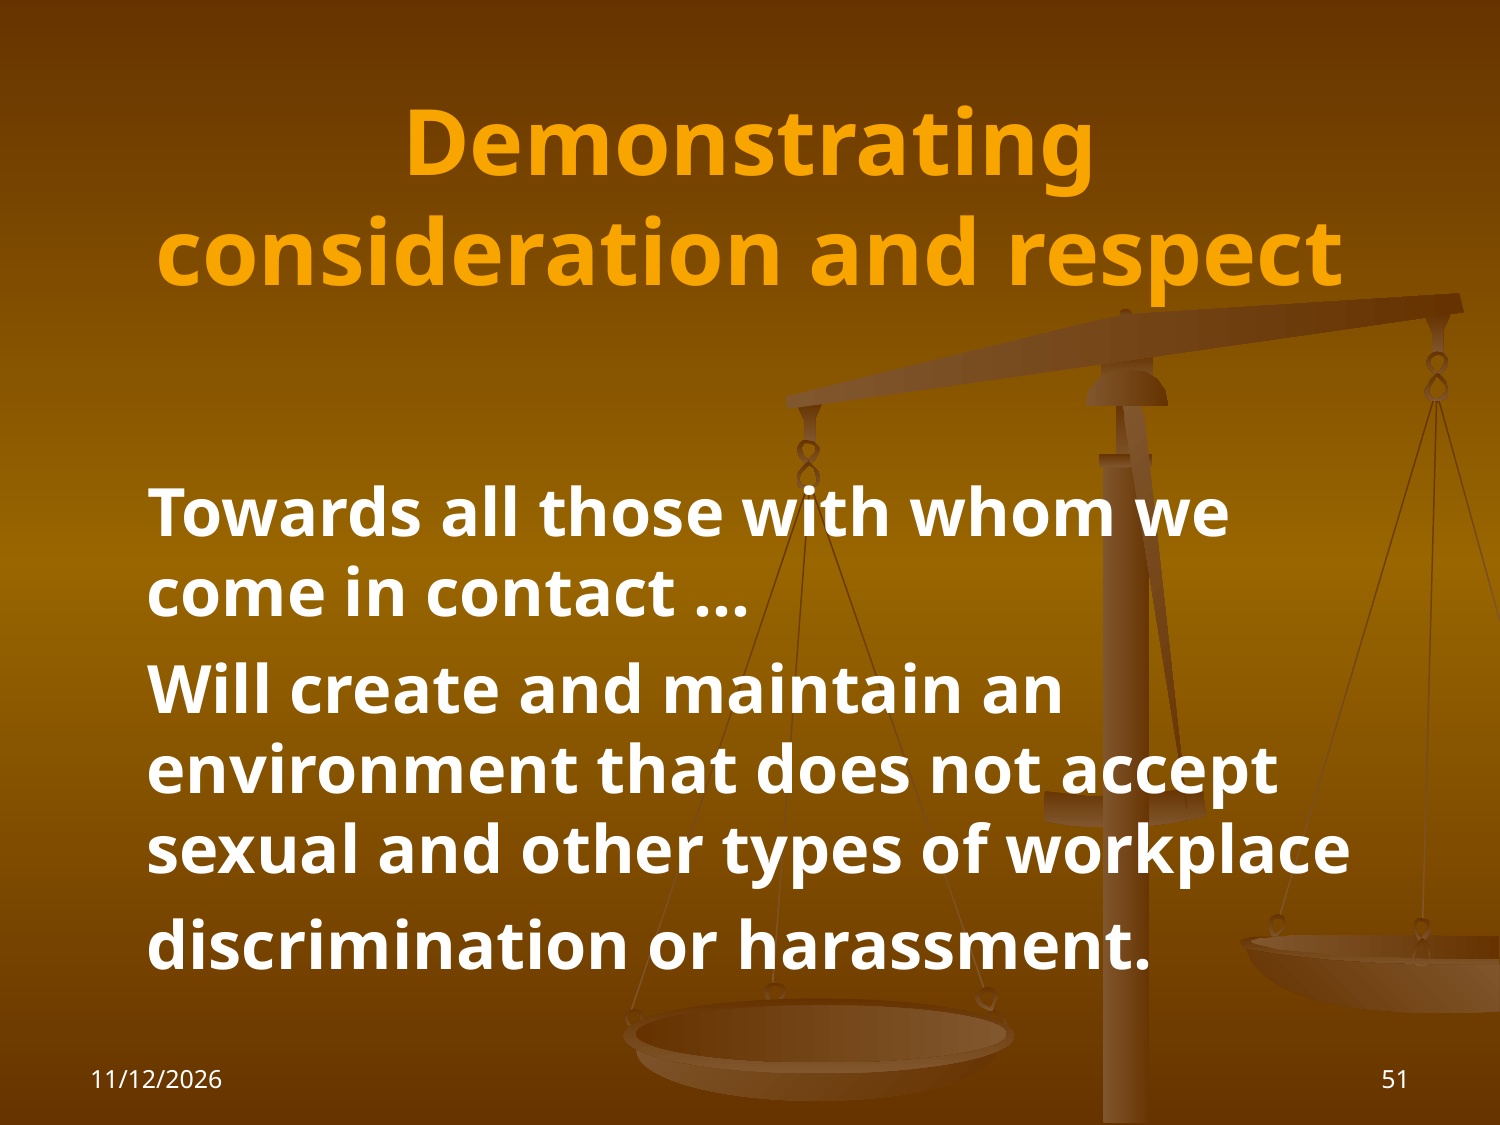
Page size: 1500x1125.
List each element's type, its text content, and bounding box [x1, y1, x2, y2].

slide_number 51 [1074, 1051, 1426, 1106]
title Demonstrating consideration and respect [74, 99, 1426, 288]
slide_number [74, 1051, 426, 1106]
list Towards all those with whom we come in contact … Will create and maintain an environment that does not accept sexual and other types of workplace discrimination or harassment. [74, 462, 1426, 1051]
